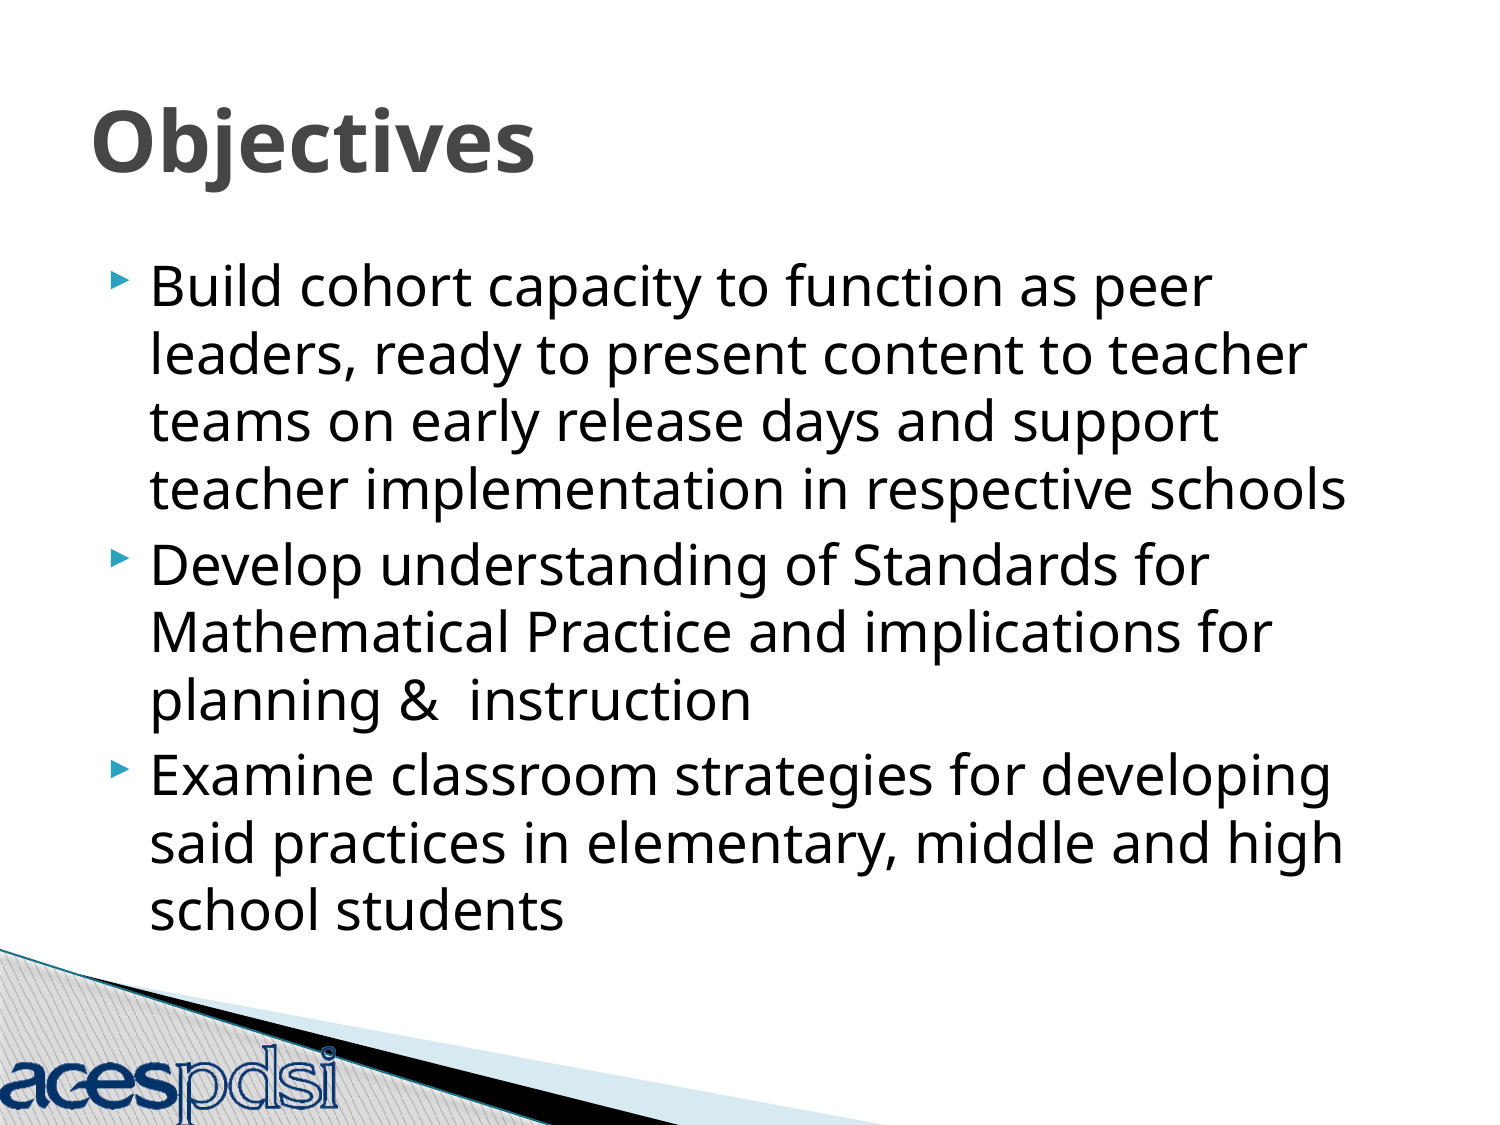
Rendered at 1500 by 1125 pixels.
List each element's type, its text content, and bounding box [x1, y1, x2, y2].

picture [0, 1044, 338, 1125]
list Build cohort capacity to function as peer leaders, ready to present content to teacher teams on early release days and support teacher implementation in respective schools Develop understanding of Standards for Mathematical Practice and implications for planning & instruction Examine classroom strategies for developing said practices in elementary, middle and high school students [75, 243, 1425, 986]
title Objectives [75, 45, 1425, 233]
